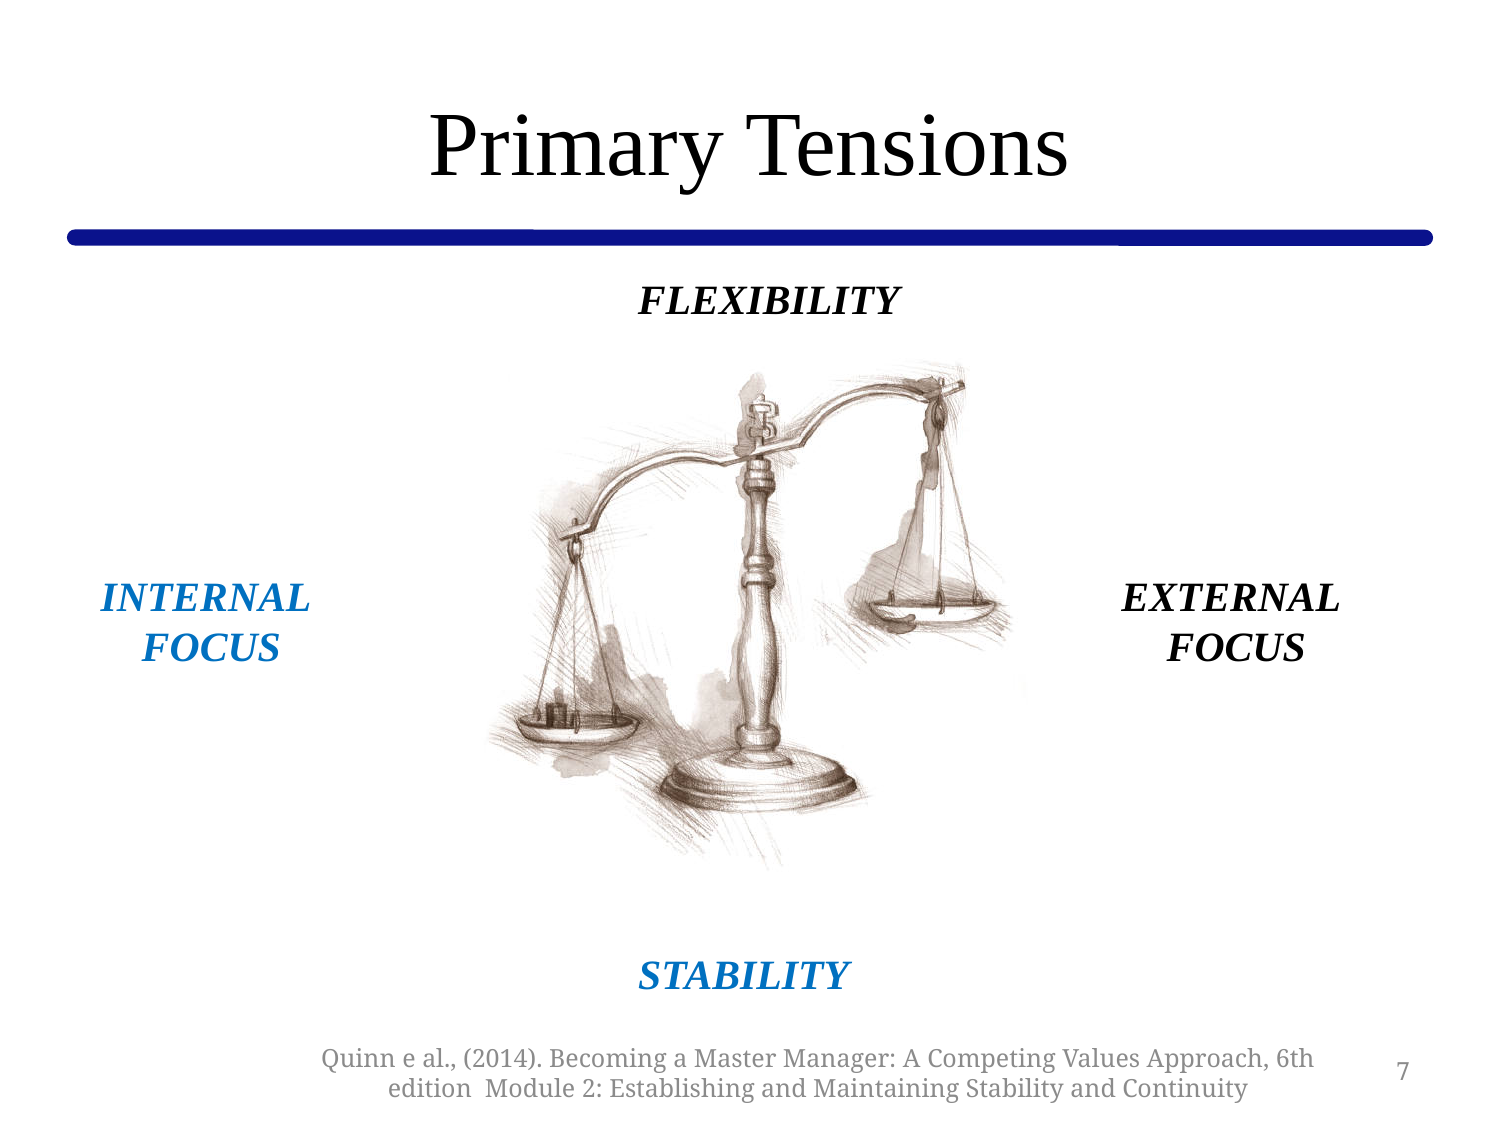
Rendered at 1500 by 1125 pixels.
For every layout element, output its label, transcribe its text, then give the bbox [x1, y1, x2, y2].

footer Quinn e al., (2014). Becoming a Master Manager: A Competing Values Approach, 6th edition Module 2: Establishing and Maintaining Stability and Continuity [287, 1042, 1074, 1103]
title Primary Tensions [75, 45, 1425, 233]
text_box FLEXIBILITY [612, 275, 925, 331]
picture [449, 349, 1042, 877]
text_box INTERNAL FOCUS [62, 562, 350, 679]
text_box STABILITY [549, 950, 938, 1006]
text_box EXTERNAL FOCUS [1087, 562, 1375, 679]
slide_number 7 [1074, 1042, 1425, 1103]
